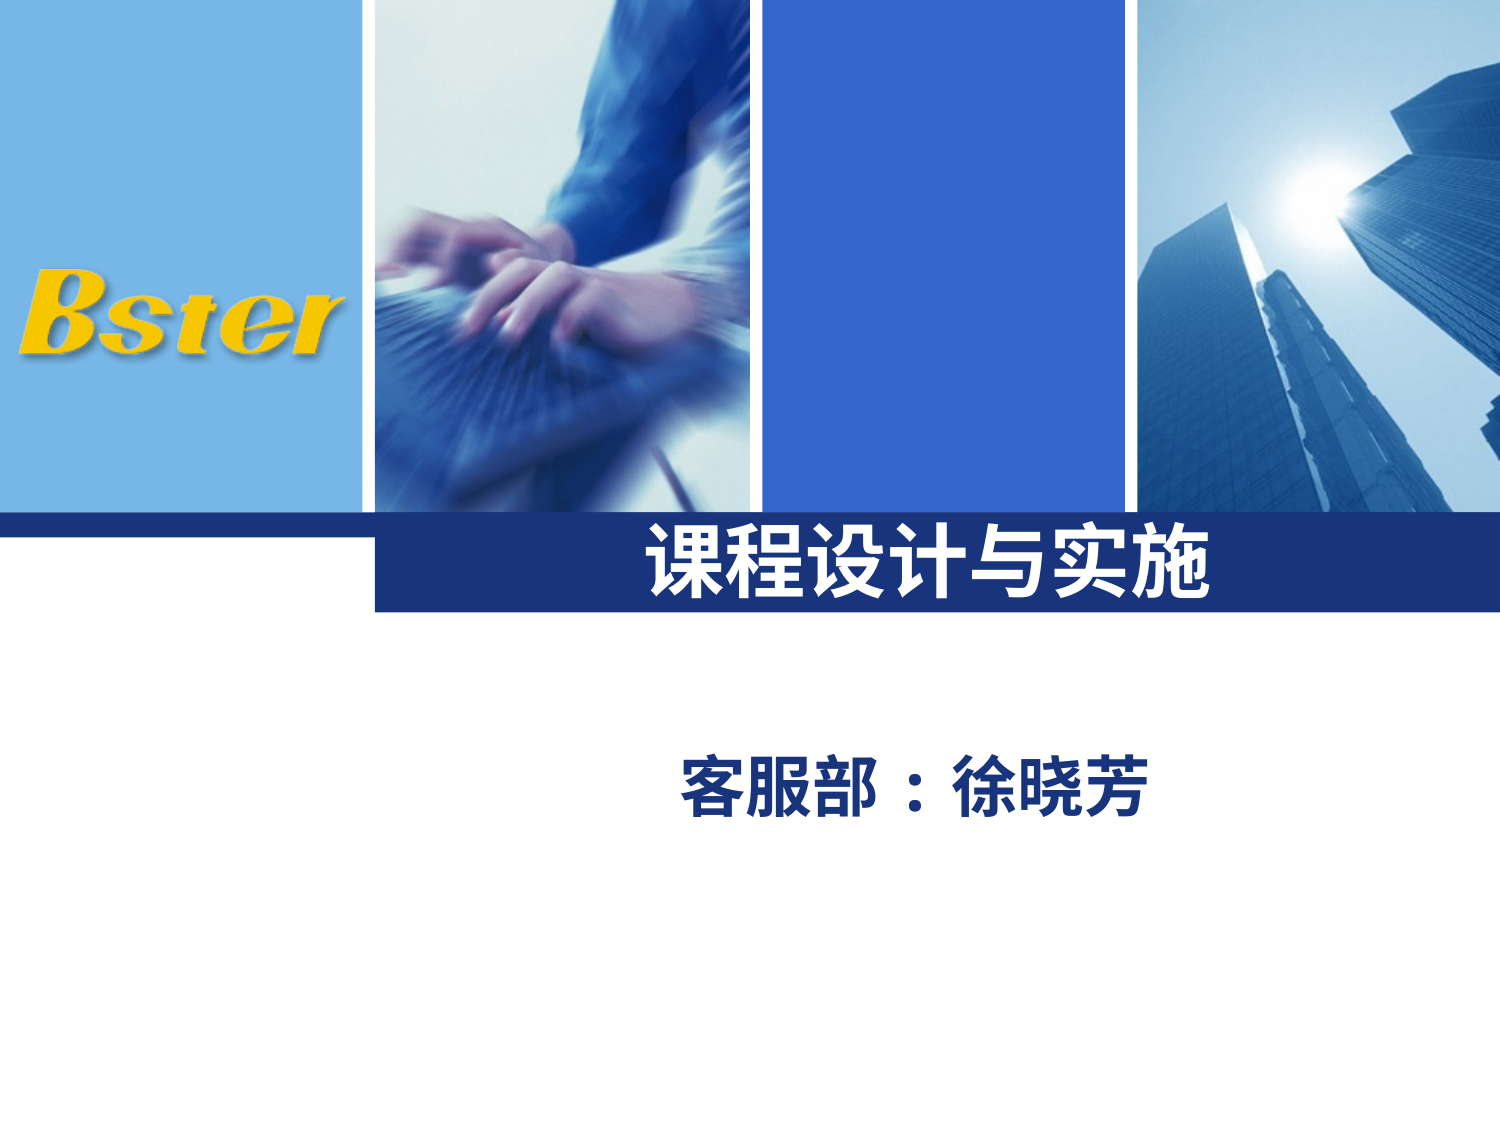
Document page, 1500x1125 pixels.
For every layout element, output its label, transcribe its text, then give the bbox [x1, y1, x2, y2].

picture [1137, 0, 1500, 512]
subtitle 客服部:徐晓芳 [527, 745, 1304, 891]
picture [18, 269, 346, 355]
picture [374, 0, 750, 502]
title 课程设计与实施 [360, 502, 1495, 616]
